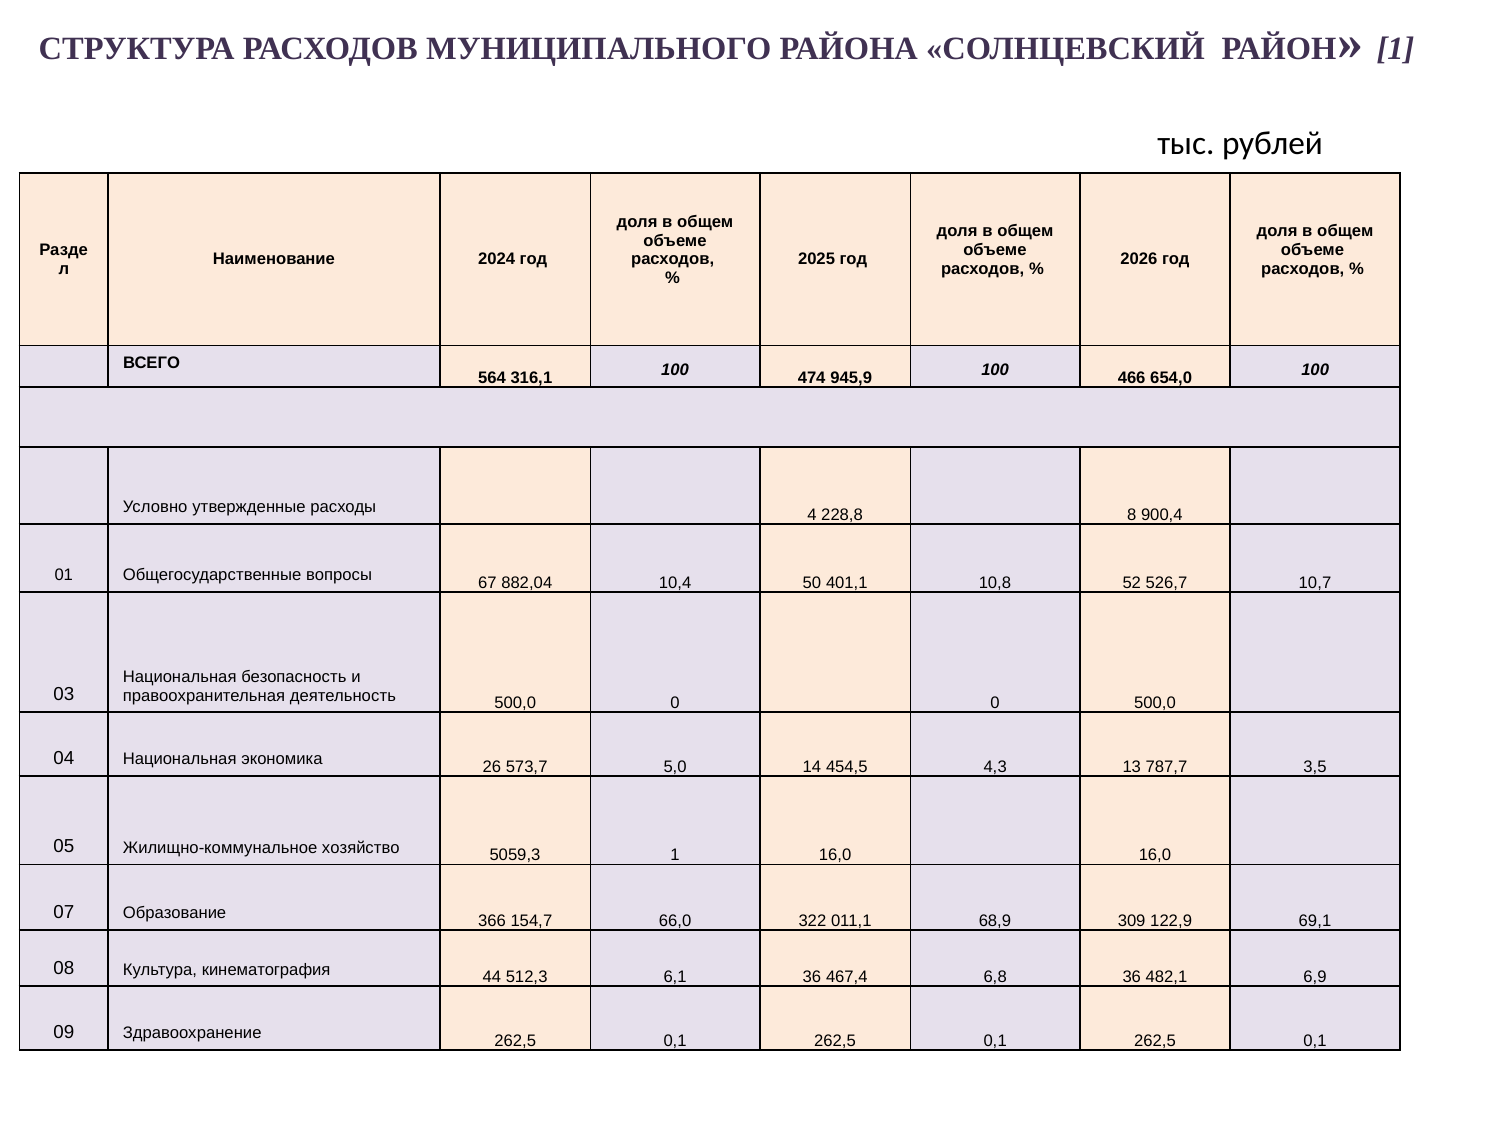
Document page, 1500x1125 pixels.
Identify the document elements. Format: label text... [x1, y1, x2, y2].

table_cell 262,5 [1081, 987, 1229, 1049]
table_cell 322 011,1 [761, 865, 910, 929]
table_cell 366 154,7 [441, 865, 590, 929]
table_cell 03 [20, 593, 107, 711]
table_cell Национальная безопасность и правоохранительная деятельность [109, 593, 439, 711]
table_cell 36 482,1 [1081, 931, 1229, 985]
table_cell 10,4 [591, 525, 759, 591]
table_cell 100 [1231, 346, 1399, 386]
table_cell [1231, 593, 1399, 711]
table_cell 26 573,7 [441, 713, 590, 775]
table_cell 04 [20, 713, 107, 775]
table_cell [761, 593, 910, 711]
table_cell Образование [109, 865, 439, 929]
table_cell 0 [911, 593, 1079, 711]
table_cell 262,5 [761, 987, 910, 1049]
table_cell 6,9 [1231, 931, 1399, 985]
table_cell [591, 448, 759, 523]
table_cell 474 945,9 [761, 346, 910, 386]
table_cell Общегосударственные вопросы [109, 525, 439, 591]
table_cell 564 316,1 [441, 346, 590, 386]
table_cell [20, 448, 107, 523]
table_header Наименование [109, 174, 439, 345]
table_cell 4,3 [911, 713, 1079, 775]
table_cell 8 900,4 [1081, 448, 1229, 523]
table_cell [20, 388, 1399, 446]
table_header 2026 год [1081, 174, 1229, 345]
table_cell 1 [591, 777, 759, 864]
table_cell Здравоохранение [109, 987, 439, 1049]
table_cell ВСЕГО [109, 346, 439, 386]
table_cell 50 401,1 [761, 525, 910, 591]
table_cell 07 [20, 865, 107, 929]
table_header 2024 год [441, 174, 590, 345]
table_cell 10,8 [911, 525, 1079, 591]
table_cell 08 [20, 931, 107, 985]
table_cell 01 [20, 525, 107, 591]
table_cell 0,1 [1231, 987, 1399, 1049]
table_cell 13 787,7 [1081, 713, 1229, 775]
table_cell [1231, 448, 1399, 523]
table_cell 5,0 [591, 713, 759, 775]
table_cell 6,8 [911, 931, 1079, 985]
title СТРУКТУРА РАСХОДОВ МУНИЦИПАЛЬНОГО РАЙОНА «СОЛНЦЕВСКИЙ РАЙОН» [1] [0, 0, 1470, 110]
table_cell [911, 448, 1079, 523]
text_box тыс. рублей [1142, 113, 1414, 169]
table_cell 44 512,3 [441, 931, 590, 985]
table_header доля в общем объеме расходов, % [911, 174, 1079, 345]
table_cell 52 526,7 [1081, 525, 1229, 591]
table_cell 14 454,5 [761, 713, 910, 775]
table_cell 16,0 [1081, 777, 1229, 864]
table_cell 3,5 [1231, 713, 1399, 775]
table_cell [441, 448, 590, 523]
table_cell 6,1 [591, 931, 759, 985]
table_cell [20, 346, 107, 386]
table_cell 10,7 [1231, 525, 1399, 591]
table_cell 0,1 [591, 987, 759, 1049]
table_cell 66,0 [591, 865, 759, 929]
table_header доля в общем объеме расходов, % [1231, 174, 1399, 345]
table_cell 67 882,04 [441, 525, 590, 591]
table_cell 100 [911, 346, 1079, 386]
table_cell 466 654,0 [1081, 346, 1229, 386]
table_cell Жилищно-коммунальное хозяйство [109, 777, 439, 864]
table_cell 09 [20, 987, 107, 1049]
table_cell 0 [591, 593, 759, 711]
table_cell 5059,3 [441, 777, 590, 864]
table_header 2025 год [761, 174, 910, 345]
table_cell [1231, 777, 1399, 864]
table_cell 500,0 [441, 593, 590, 711]
table_header доля в общем объеме расходов, % [591, 174, 759, 345]
table_cell Культура, кинематография [109, 931, 439, 985]
table_cell 68,9 [911, 865, 1079, 929]
table_cell 262,5 [441, 987, 590, 1049]
table_header Раздел [20, 174, 107, 345]
table_cell Условно утвержденные расходы [109, 448, 439, 523]
table_cell 100 [591, 346, 759, 386]
table_cell Национальная экономика [109, 713, 439, 775]
table_cell 309 122,9 [1081, 865, 1229, 929]
table_cell 69,1 [1231, 865, 1399, 929]
table_cell 16,0 [761, 777, 910, 864]
table_cell 05 [20, 777, 107, 864]
table_cell 0,1 [911, 987, 1079, 1049]
table_cell 500,0 [1081, 593, 1229, 711]
table_cell [911, 777, 1079, 864]
table_cell 4 228,8 [761, 448, 910, 523]
table_cell 36 467,4 [761, 931, 910, 985]
